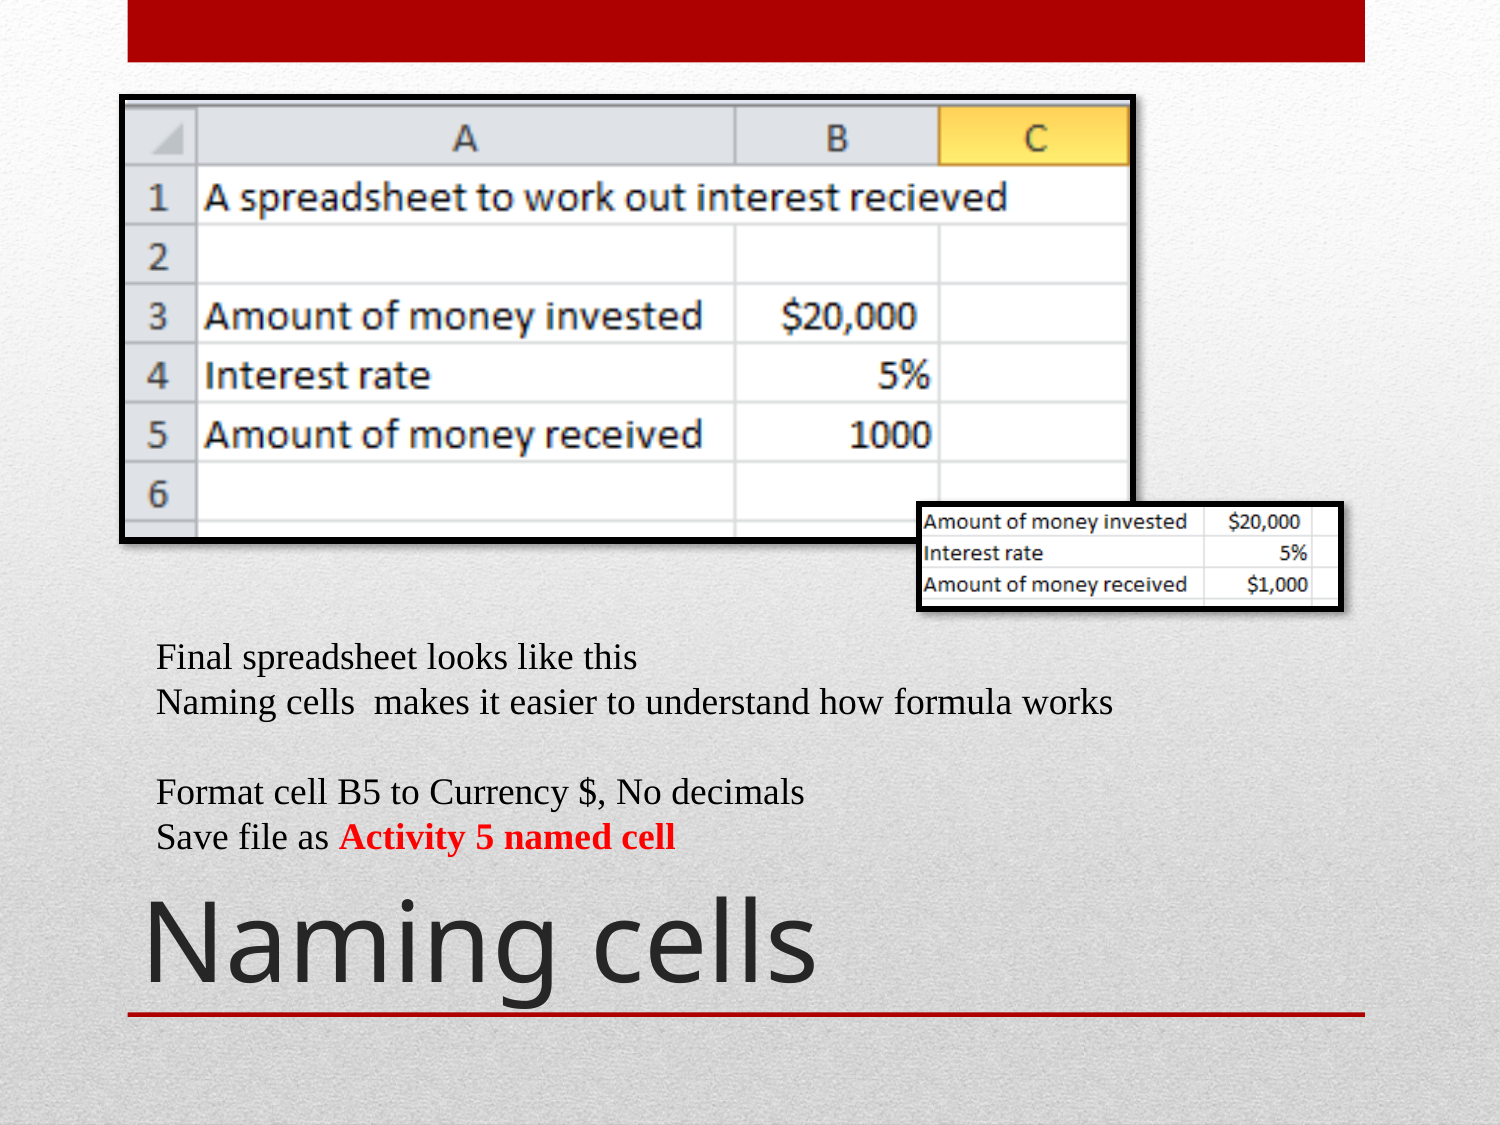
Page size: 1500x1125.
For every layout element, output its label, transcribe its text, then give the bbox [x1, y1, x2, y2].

picture [124, 99, 1339, 607]
text_box Final spreadsheet looks like this Naming cells makes it easier to understand how formula works Format cell B5 to Currency $, No decimals Save file as Activity 5 named cell [141, 624, 1130, 910]
title Naming cells [125, 750, 1238, 1013]
